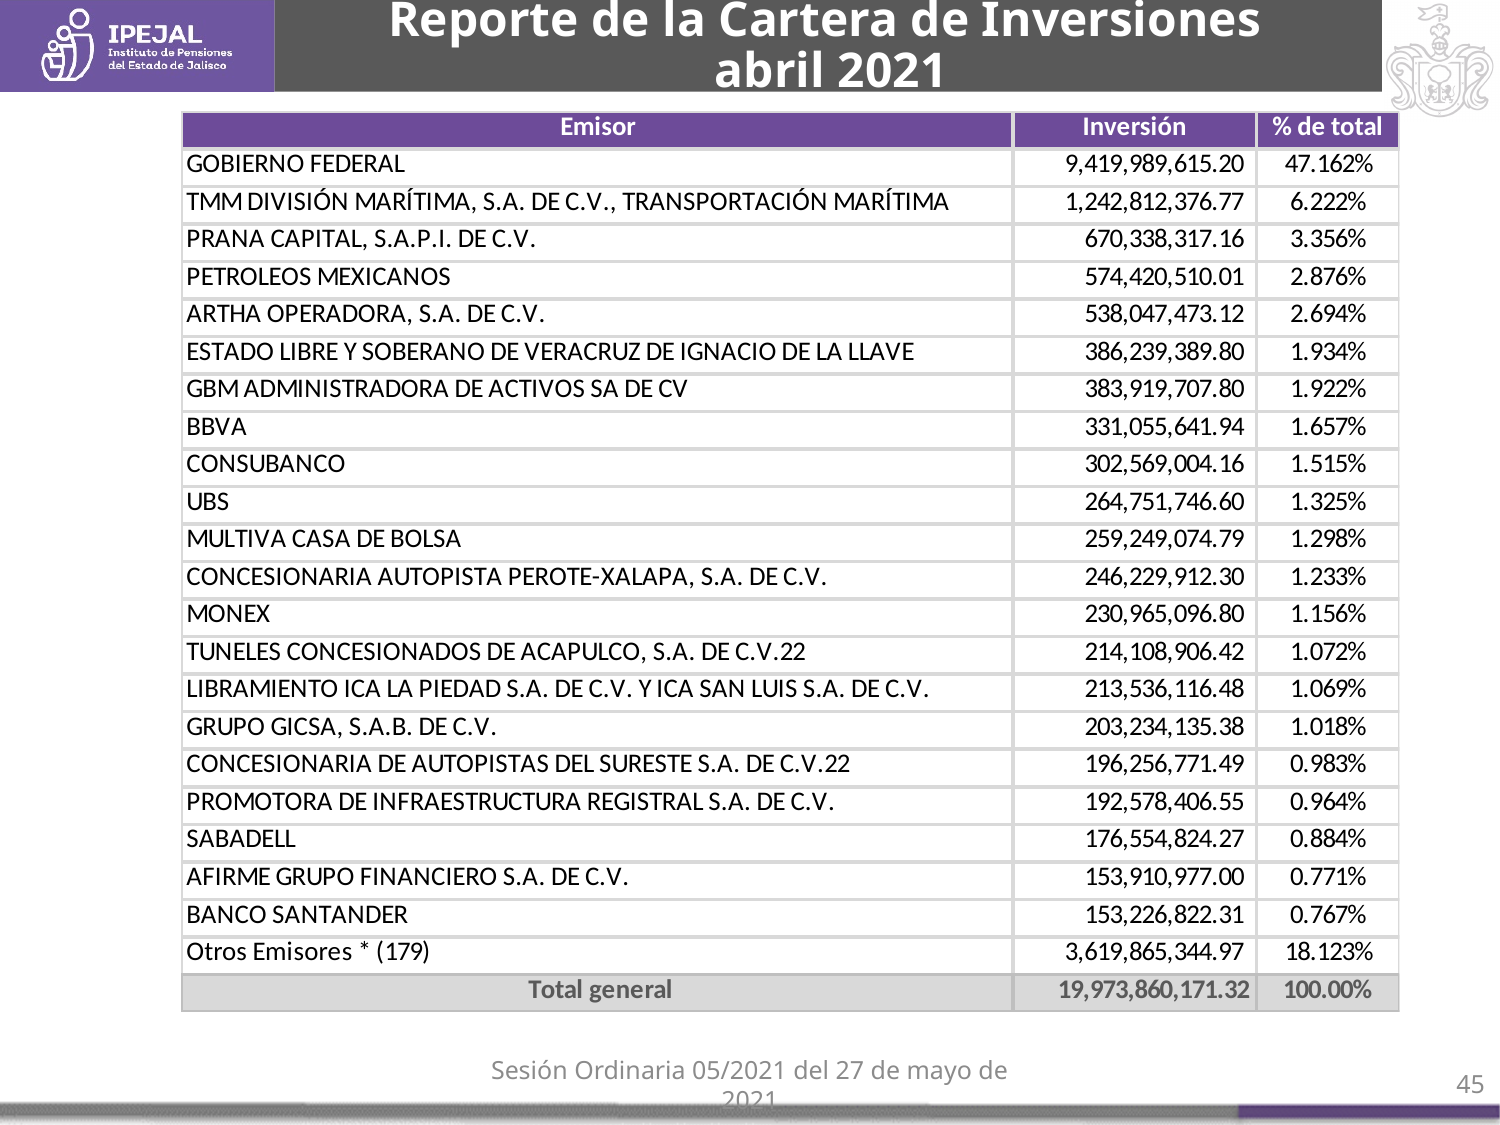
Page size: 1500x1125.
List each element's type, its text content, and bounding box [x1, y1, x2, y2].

slide_number 45 [1149, 1055, 1500, 1116]
text_box Reporte de la Cartera de Inversiones abril 2021 [278, 0, 1385, 68]
picture [180, 111, 1402, 1014]
footer Sesión Ordinaria 05/2021 del 27 de mayo de 2021 [472, 1054, 1028, 1115]
picture [0, 1096, 1500, 1125]
picture [0, 0, 275, 92]
